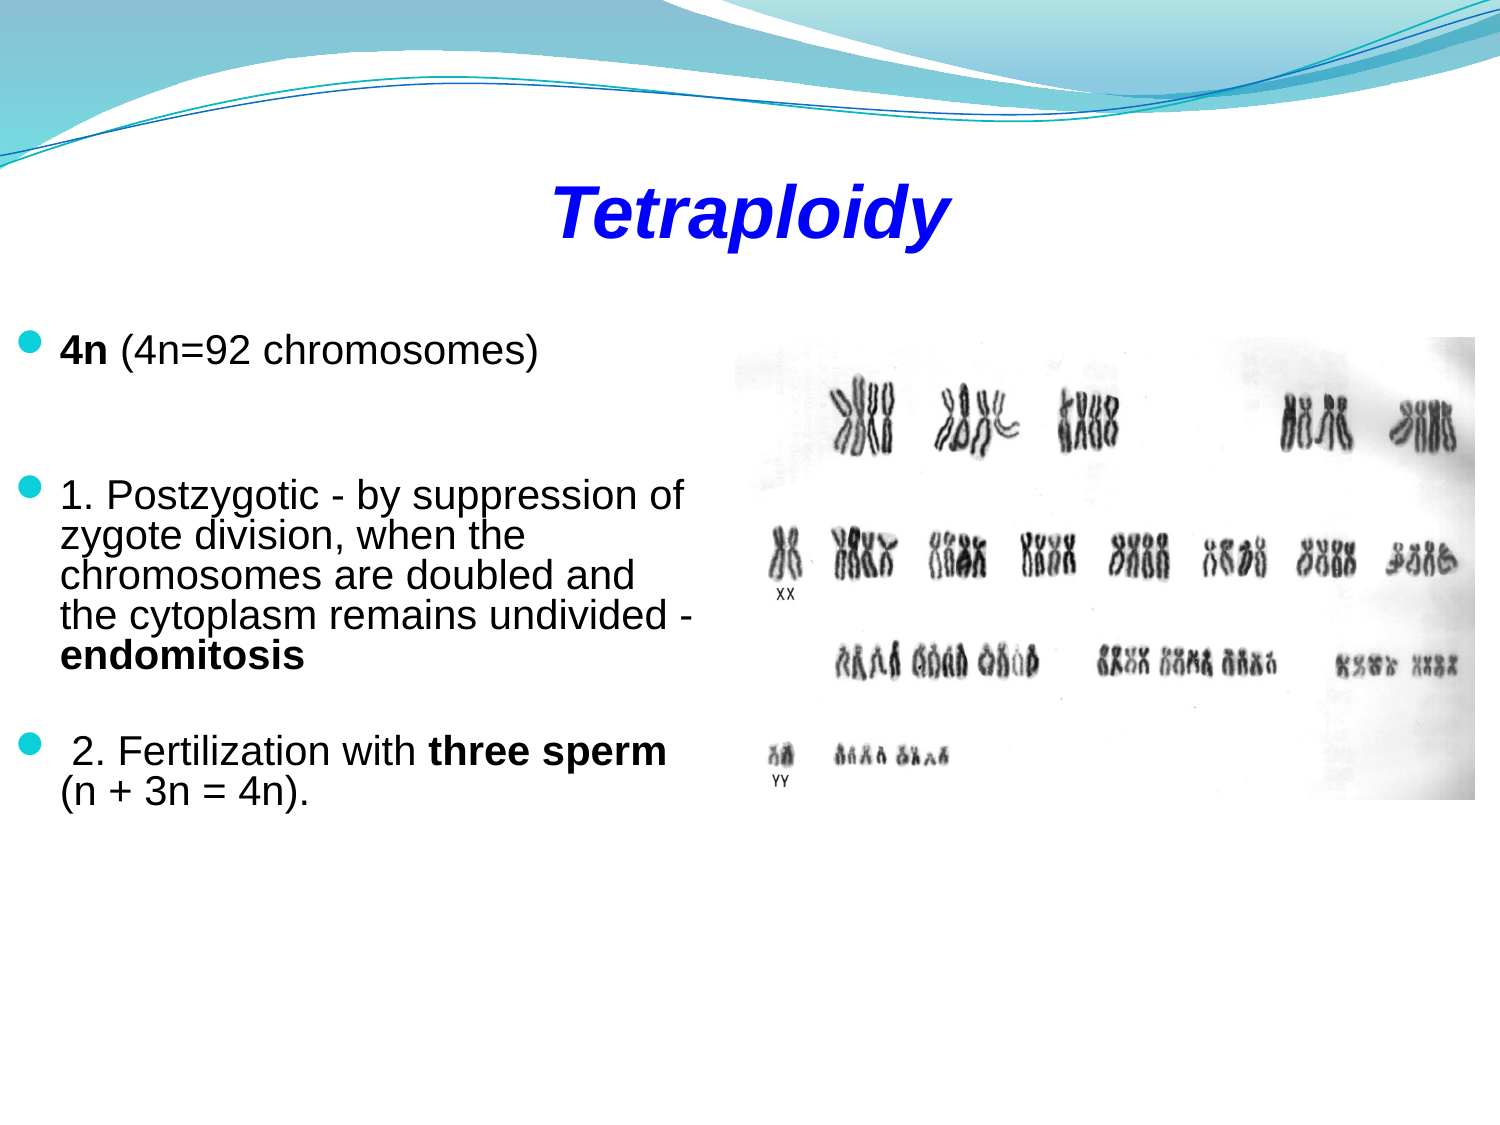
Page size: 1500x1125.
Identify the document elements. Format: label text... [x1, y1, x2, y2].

list 4n (4n=92 chromosomes) 1. Postzygotic - by suppression of zygote division, when the chromosomes are doubled and the cytoplasm remains undivided - endomitosis 2. Fertilization with three sperm (n + 3n = 4n). [0, 324, 713, 963]
picture [734, 337, 1476, 801]
title Tetraploidy [75, 115, 1425, 304]
